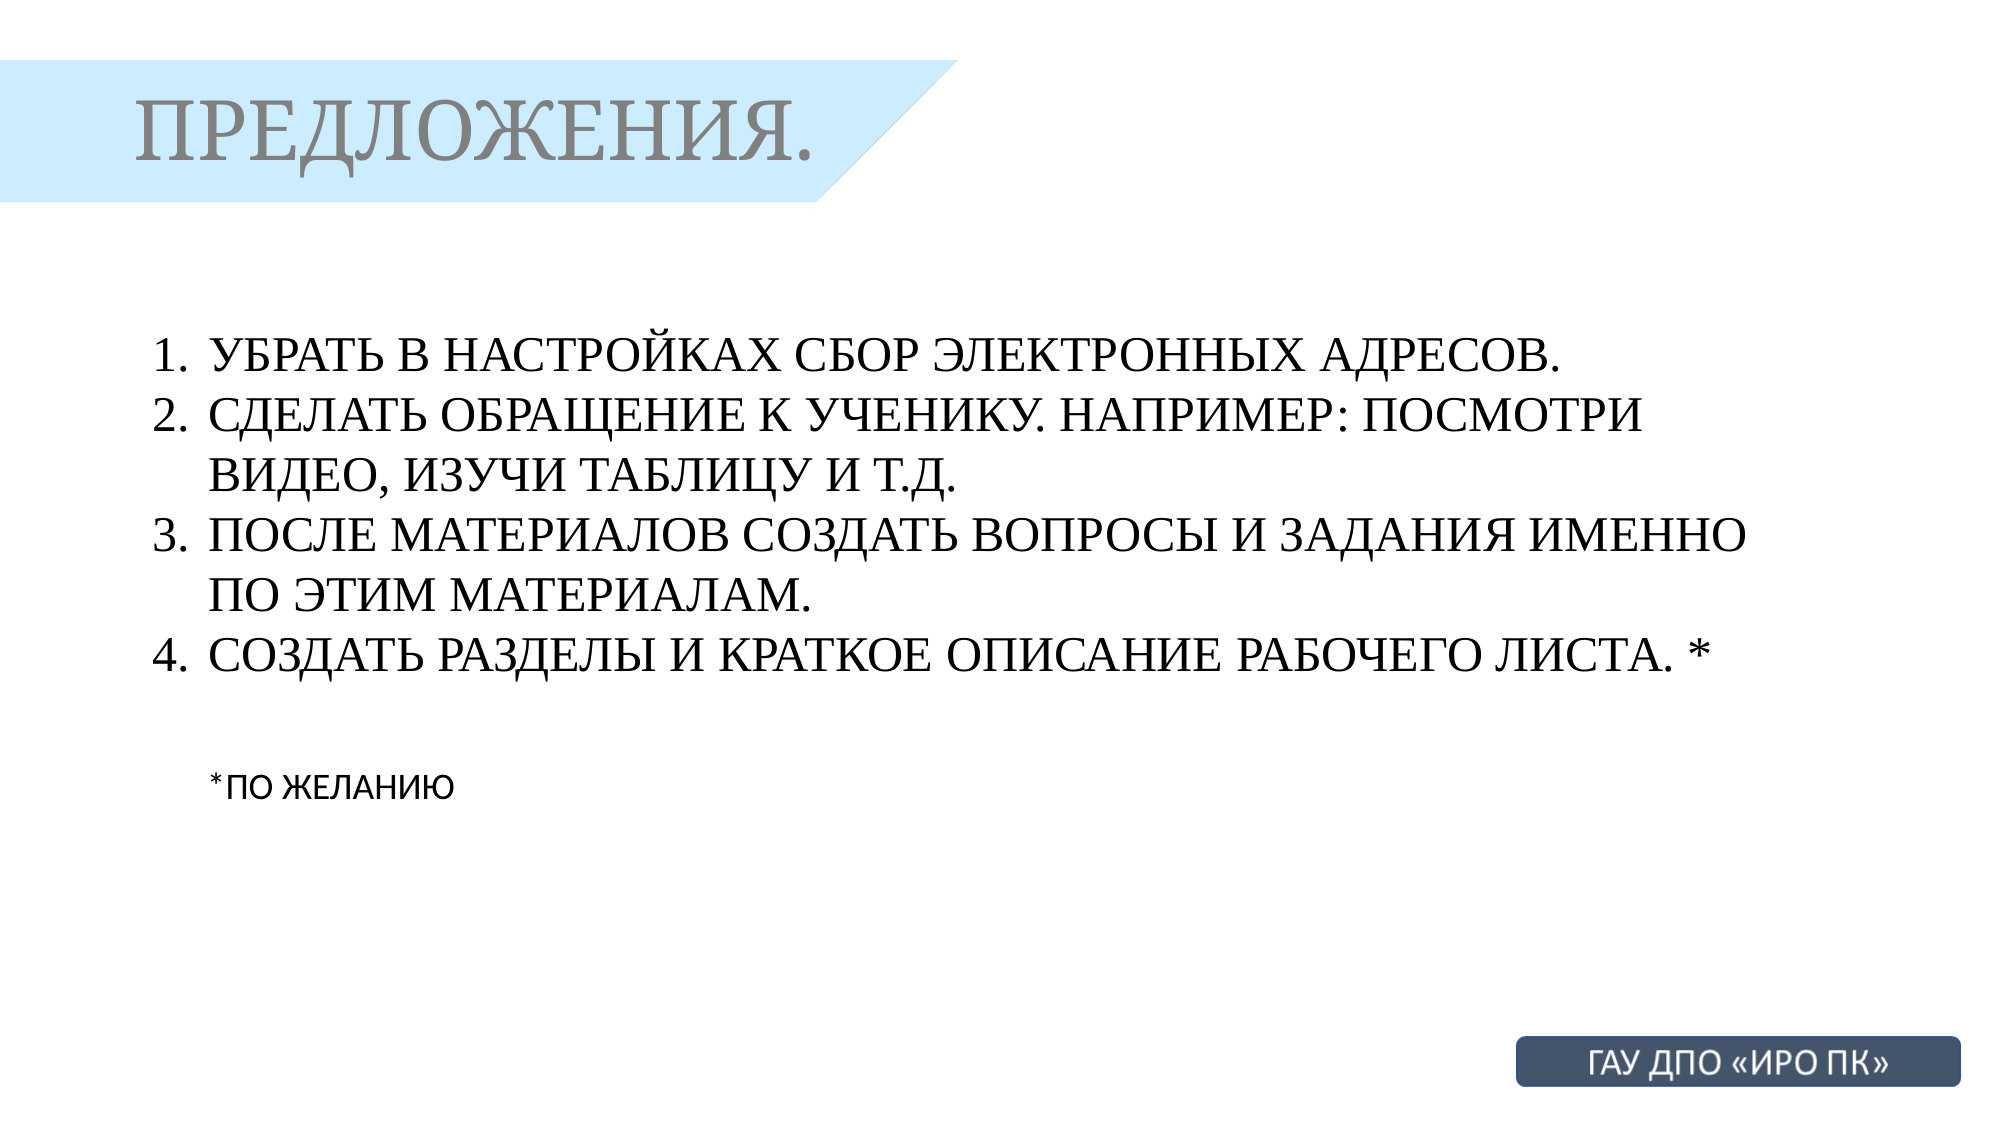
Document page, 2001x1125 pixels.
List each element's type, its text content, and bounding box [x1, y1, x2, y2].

text_box УБРАТЬ В НАСТРОЙКАХ СБОР ЭЛЕКТРОННЫХ АДРЕСОВ. СДЕЛАТЬ ОБРАЩЕНИЕ К УЧЕНИКУ. НАПРИМЕР: ПОСМОТРИ ВИДЕО, ИЗУЧИ ТАБЛИЦУ И Т.Д. ПОСЛЕ МАТЕРИАЛОВ СОЗДАТЬ ВОПРОСЫ И ЗАДАНИЯ ИМЕННО ПО ЭТИМ МАТЕРИАЛАМ. СОЗДАТЬ РАЗДЕЛЫ И КРАТКОЕ ОПИСАНИЕ РАБОЧЕГО ЛИСТА. * [137, 313, 1794, 689]
text_box *ПО ЖЕЛАНИЮ [192, 754, 669, 815]
list [137, 268, 1863, 983]
picture [1516, 1026, 1961, 1108]
picture [805, 59, 959, 213]
title ПРЕДЛОЖЕНИЯ. [0, 59, 805, 203]
